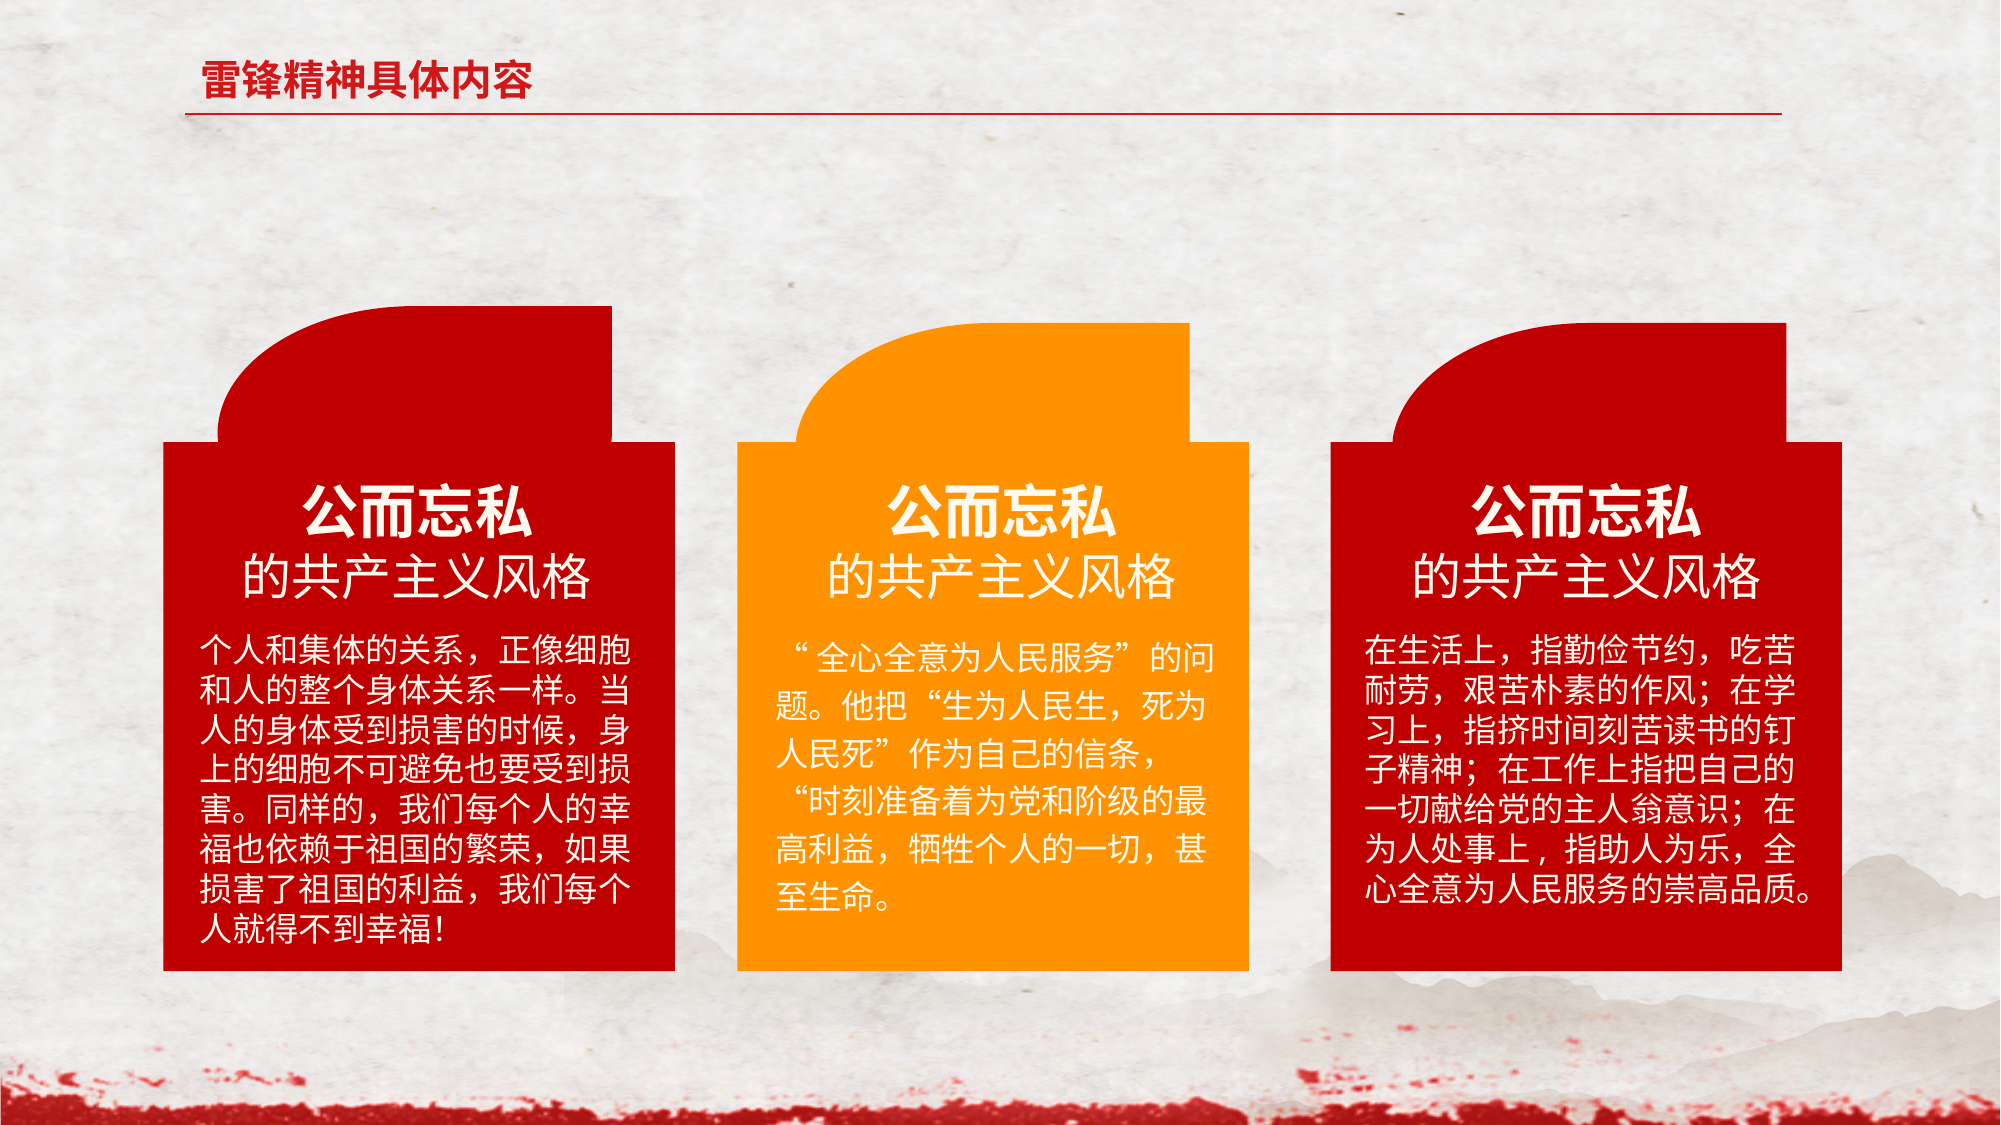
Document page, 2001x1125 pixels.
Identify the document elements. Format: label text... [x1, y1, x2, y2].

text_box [737, 322, 1254, 972]
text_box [163, 305, 678, 972]
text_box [1330, 322, 1843, 972]
picture [0, 0, 2001, 1125]
text_box 雷锋精神具体内容 [185, 30, 752, 111]
